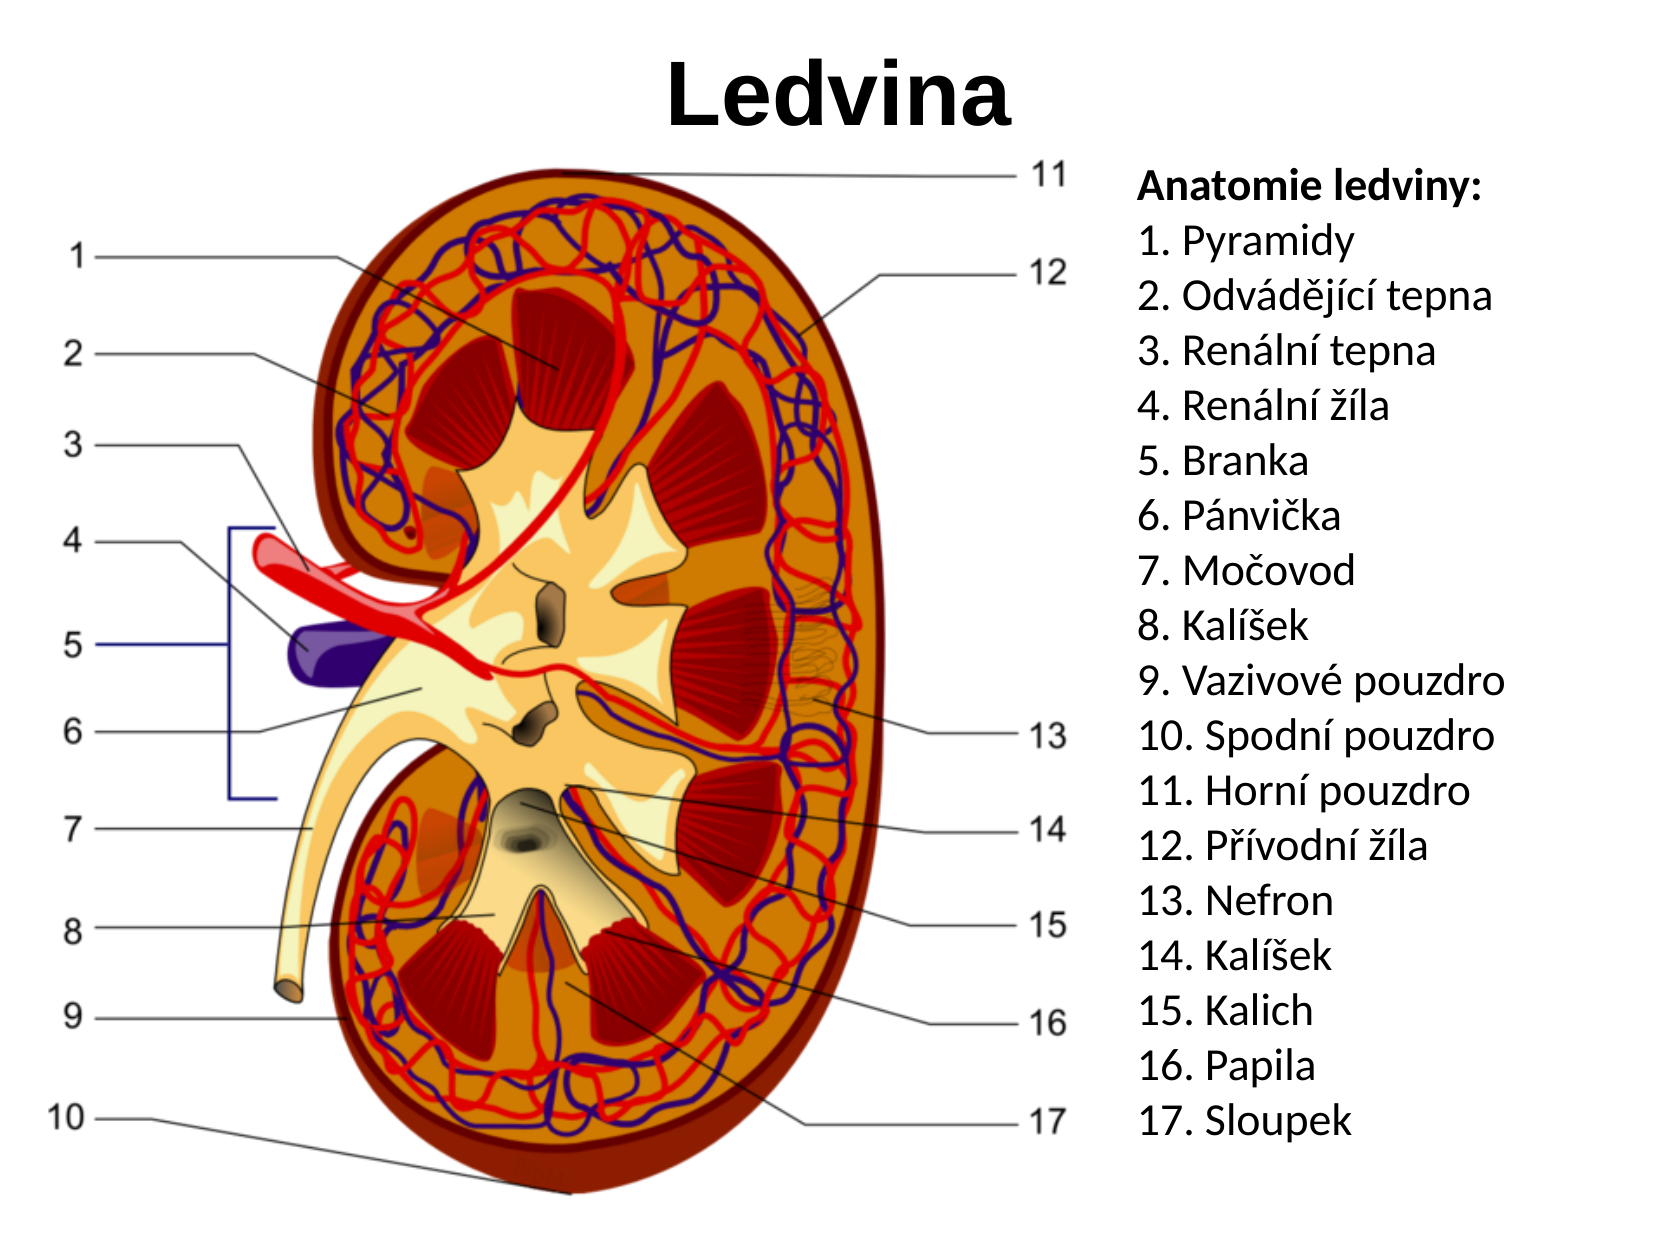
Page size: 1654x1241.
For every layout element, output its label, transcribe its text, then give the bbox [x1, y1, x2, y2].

title Ledvina [94, 41, 1583, 136]
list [46, 159, 1068, 1200]
text_box Anatomie ledviny: 1. Pyramidy 2. Odvádějící tepna 3. Renální tepna 4. Renální žíla 5. Branka 6. Pánvička 7. Močovod 8. Kalíšek 9. Vazivové pouzdro 10. Spodní pouzdro 11. Horní pouzdro 12. Přívodní žíla 13. Nefron 14. Kalíšek 15. Kalich 16. Papila 17. Sloupek [1122, 147, 1524, 1152]
